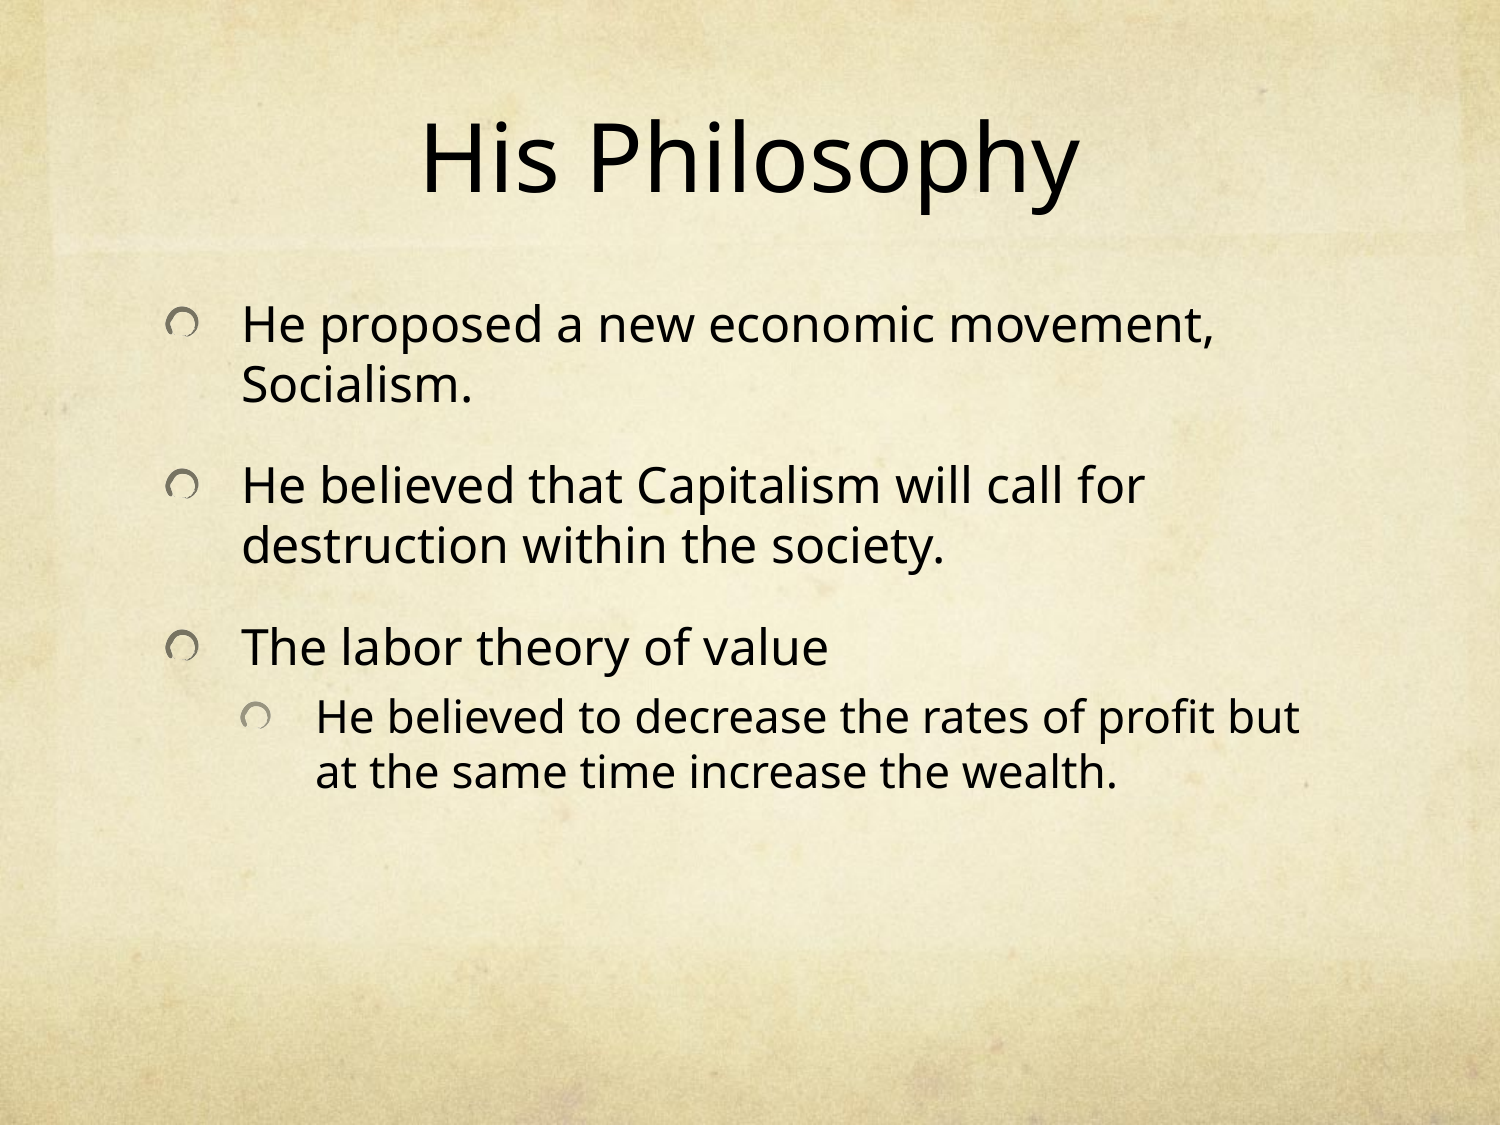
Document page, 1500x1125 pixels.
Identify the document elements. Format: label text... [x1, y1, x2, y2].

picture [0, 0, 1500, 1125]
list He proposed a new economic movement, Socialism. He believed that Capitalism will call for destruction within the society. The labor theory of value He believed to decrease the rates of profit but at the same time increase the wealth. [150, 284, 1350, 950]
title His Philosophy [150, 82, 1350, 225]
